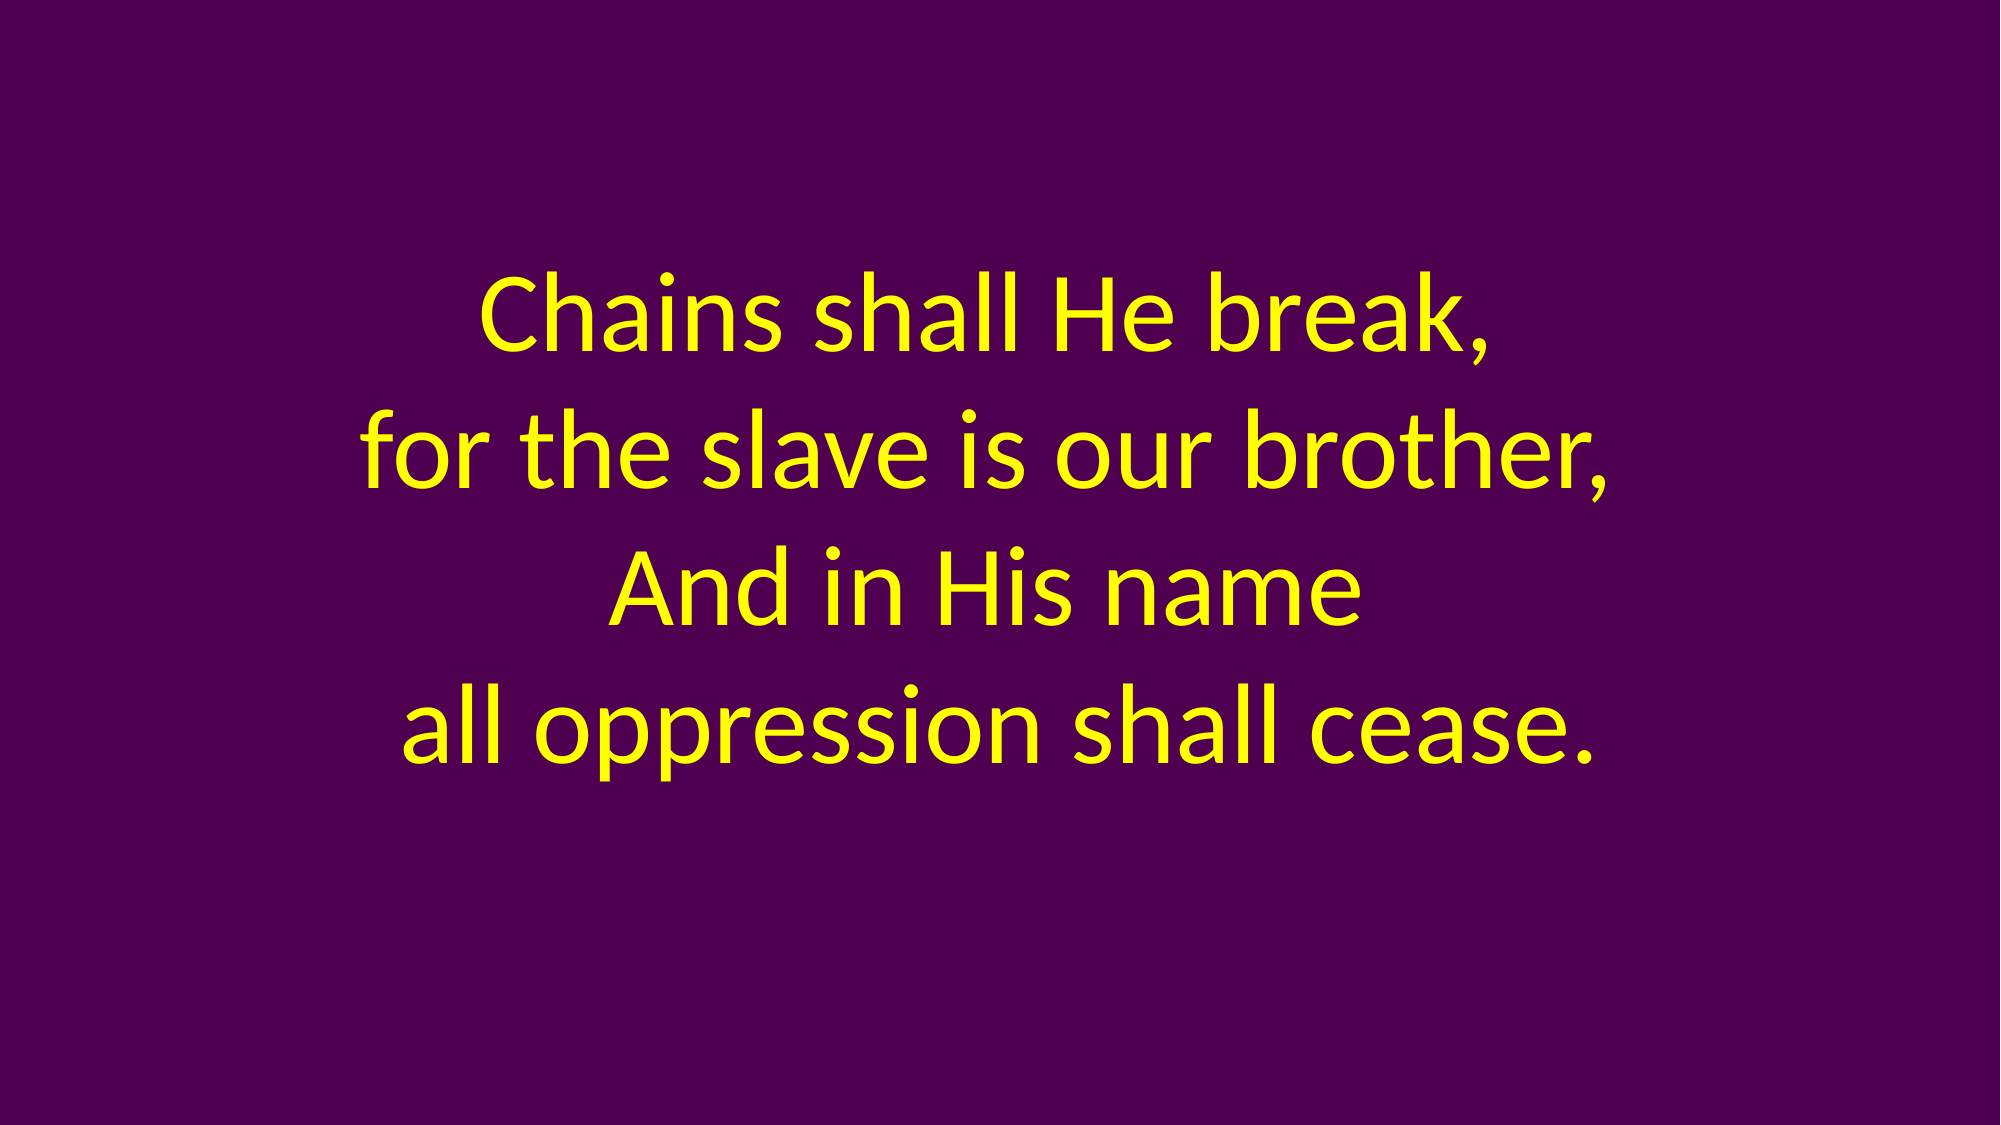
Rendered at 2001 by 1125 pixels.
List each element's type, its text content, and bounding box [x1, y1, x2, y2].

text_box Chains shall He break, for the slave is our brother, And in His name all oppression shall cease. [0, 229, 2000, 794]
